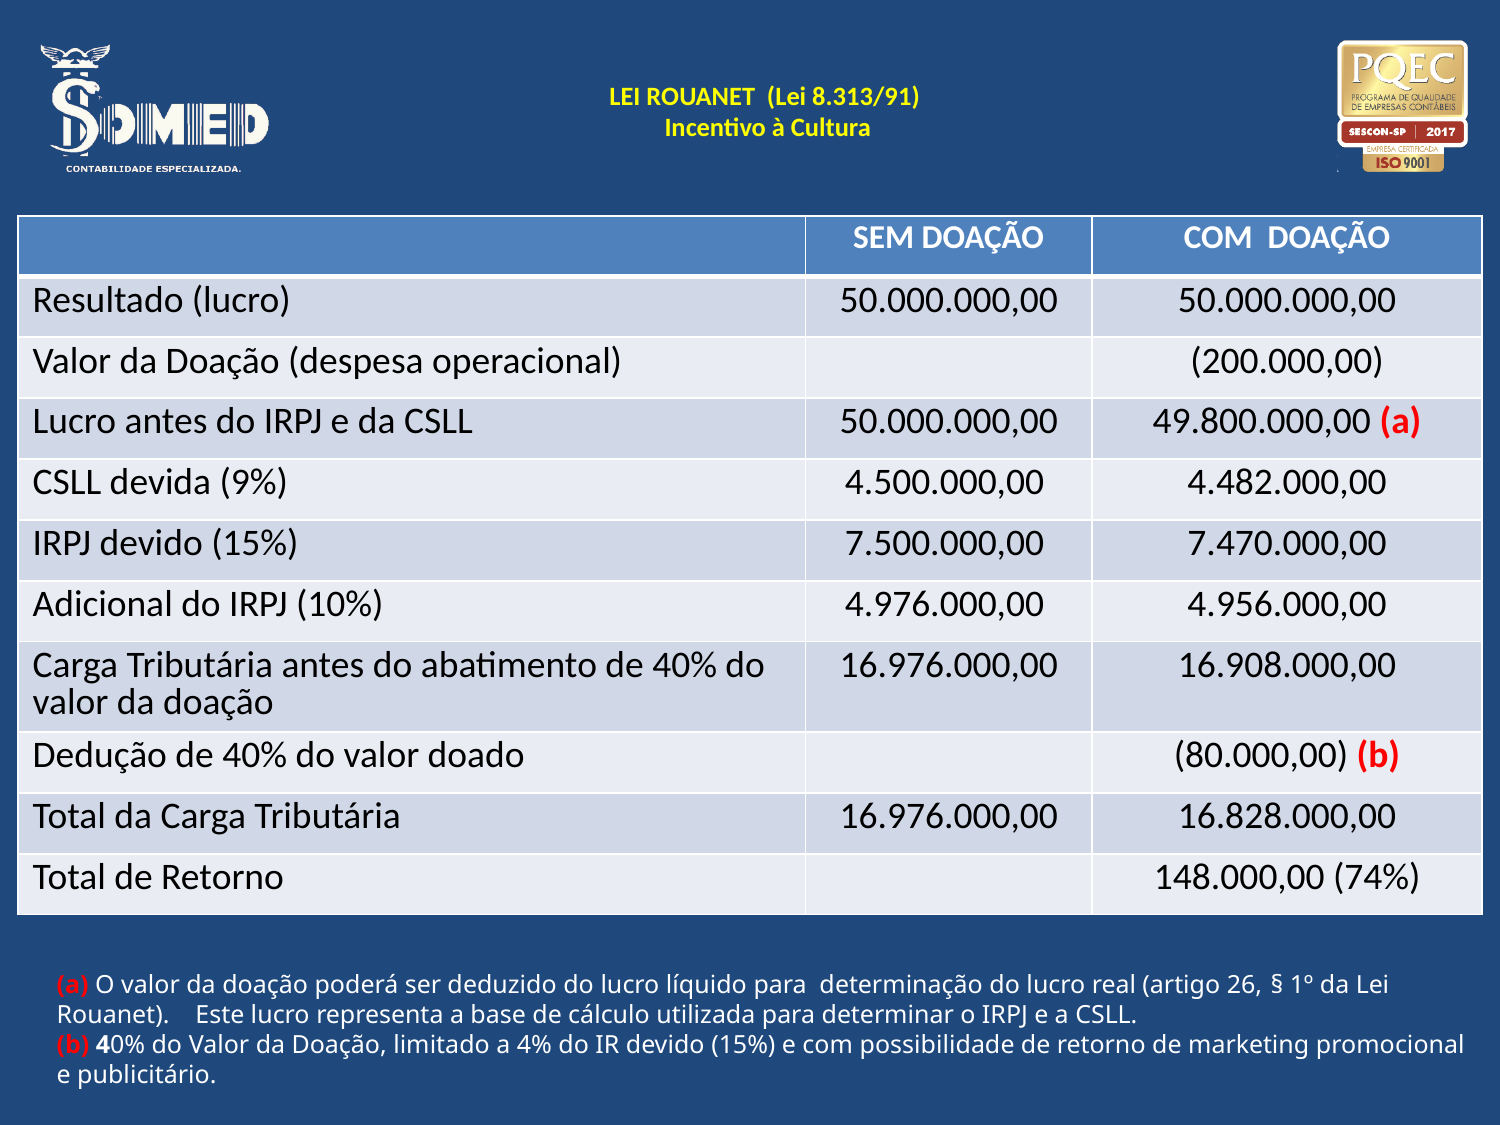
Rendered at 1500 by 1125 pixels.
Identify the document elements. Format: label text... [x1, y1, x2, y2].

table_cell Resultado (lucro) [19, 279, 805, 336]
table_cell IRPJ devido (15%) [19, 521, 805, 580]
picture [32, 39, 281, 196]
table_cell 50.000.000,00 [1093, 279, 1481, 336]
table_cell 16.908.000,00 [1093, 642, 1481, 731]
table_cell [806, 855, 1091, 914]
table_header SEM DOAÇÃO [806, 217, 1091, 274]
table_cell 49.800.000,00 (a) [1093, 399, 1481, 458]
table_cell 148.000,00 (74%) [1093, 855, 1481, 914]
table_cell (80.000,00) (b) [1093, 733, 1481, 792]
table_cell Lucro antes do IRPJ e da CSLL [19, 399, 805, 458]
table_cell CSLL devida (9%) [19, 460, 805, 519]
table_cell 7.470.000,00 [1093, 521, 1481, 580]
text_box (a) O valor da doação poderá ser deduzido do lucro líquido para determinação do lucro real (artigo 26, § 1º da Lei Rouanet). Este lucro representa a base de cálculo utilizada para determinar o IRPJ e a CSLL. (b) 40% do Valor da Doação, limitado a 4% do IR devido (15%) e com possibilidade de retorno de marketing promocional e publicitário. [41, 961, 1500, 1096]
table_cell 50.000.000,00 [806, 399, 1091, 458]
table_header COM DOAÇÃO [1093, 217, 1481, 274]
table_cell Total de Retorno [19, 855, 805, 914]
table_cell Valor da Doação (despesa operacional) [19, 338, 805, 397]
table_cell (200.000,00) [1093, 338, 1481, 397]
table_cell Dedução de 40% do valor doado [19, 733, 805, 792]
table_cell 4.976.000,00 [806, 582, 1091, 641]
table_cell Carga Tributária antes do abatimento de 40% do valor da doação [19, 642, 805, 731]
table_cell 4.482.000,00 [1093, 460, 1481, 519]
table_cell 4.956.000,00 [1093, 582, 1481, 641]
table_header [19, 217, 805, 274]
table_cell 50.000.000,00 [806, 279, 1091, 336]
title LEI ROUANET (Lei 8.313/91) Incentivo à Cultura [91, 24, 1451, 215]
table_cell [806, 338, 1091, 397]
picture [1336, 40, 1468, 172]
table_cell 4.500.000,00 [806, 460, 1091, 519]
table_cell 16.976.000,00 [806, 642, 1091, 731]
table_cell Total da Carga Tributária [19, 794, 805, 853]
table_cell 7.500.000,00 [806, 521, 1091, 580]
table_cell 16.976.000,00 [806, 794, 1091, 853]
table_cell [806, 733, 1091, 792]
table_cell 16.828.000,00 [1093, 794, 1481, 853]
table_cell Adicional do IRPJ (10%) [19, 582, 805, 641]
